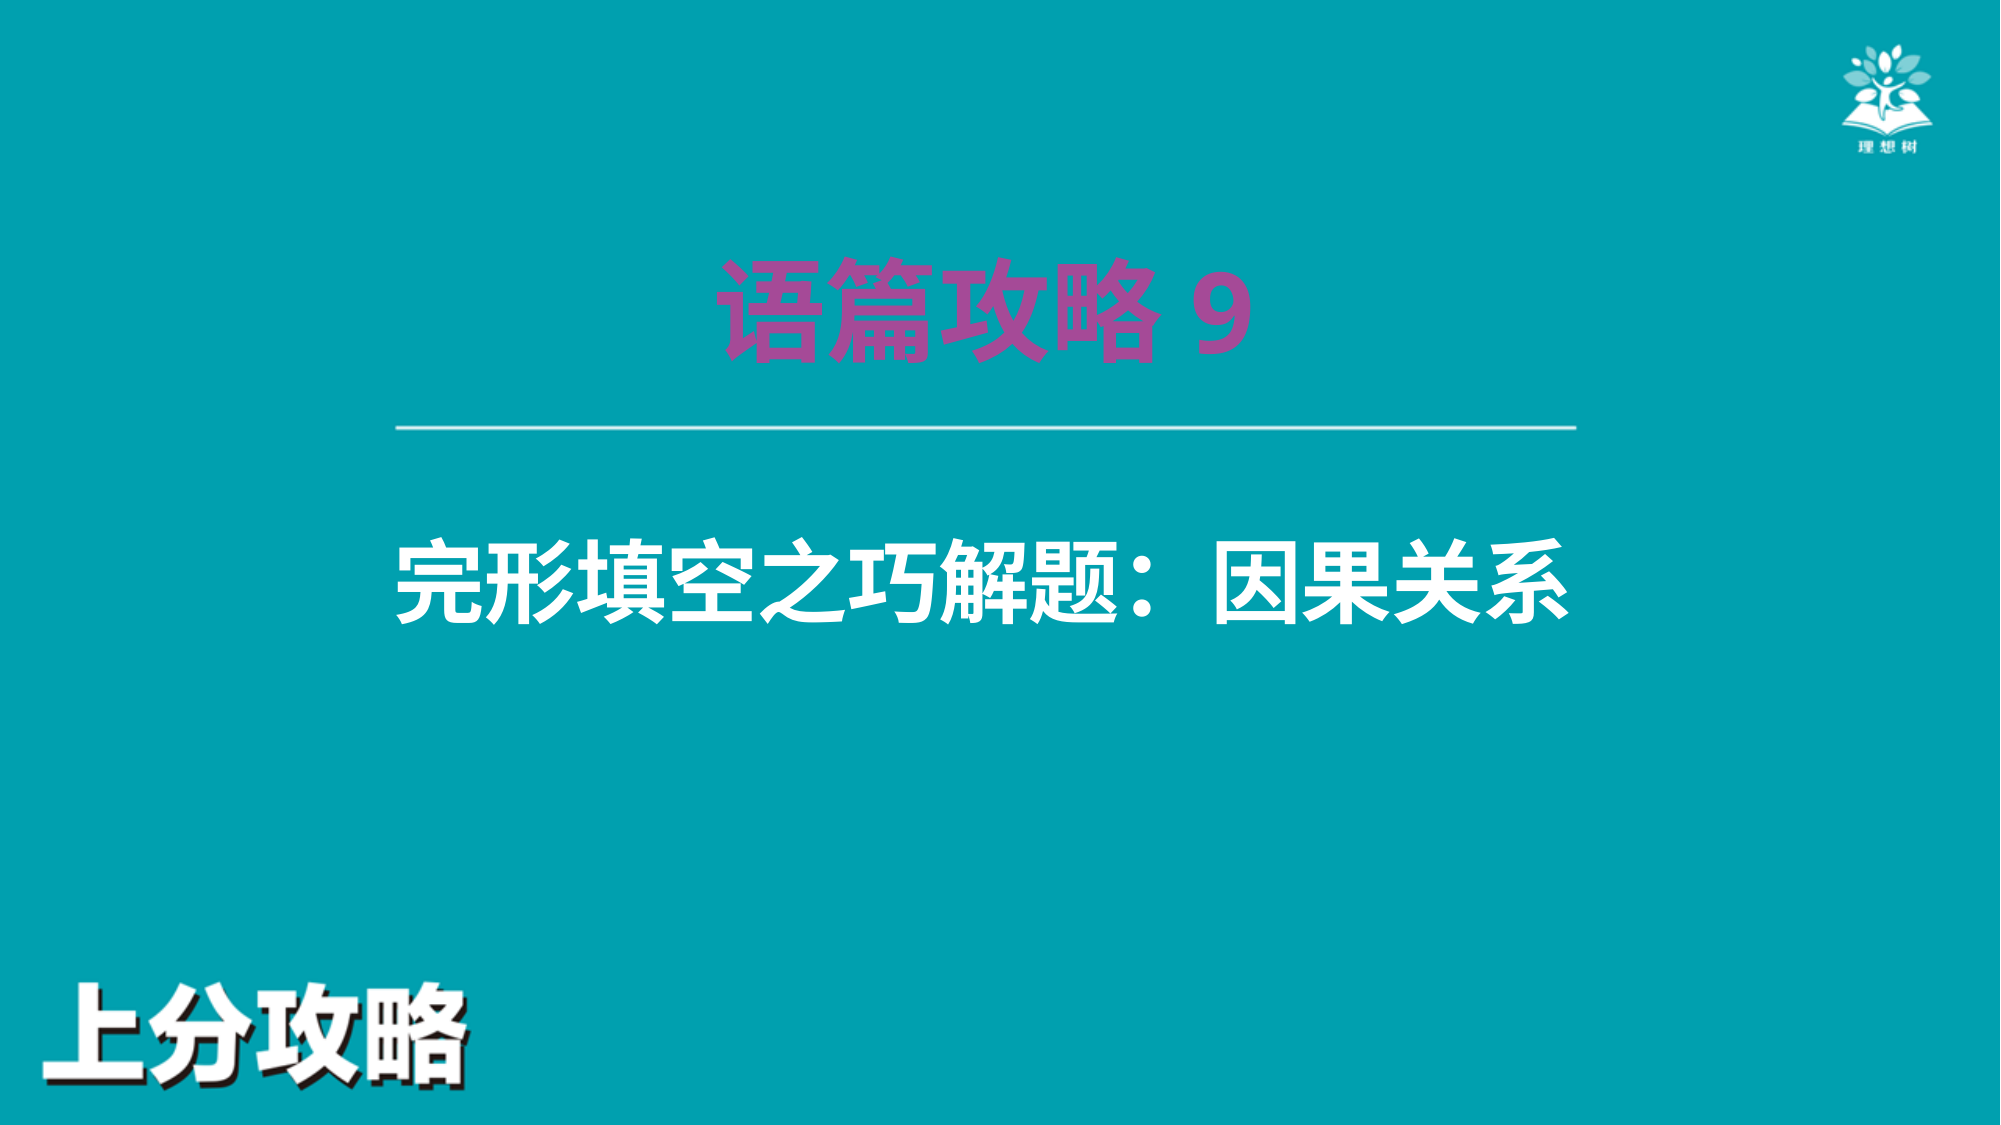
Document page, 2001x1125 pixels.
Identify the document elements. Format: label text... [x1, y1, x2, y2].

text_box 语篇攻略9 [391, 231, 1577, 384]
text_box 完形填空之巧解题：因果关系 [391, 460, 1577, 696]
picture [0, 0, 2000, 1125]
